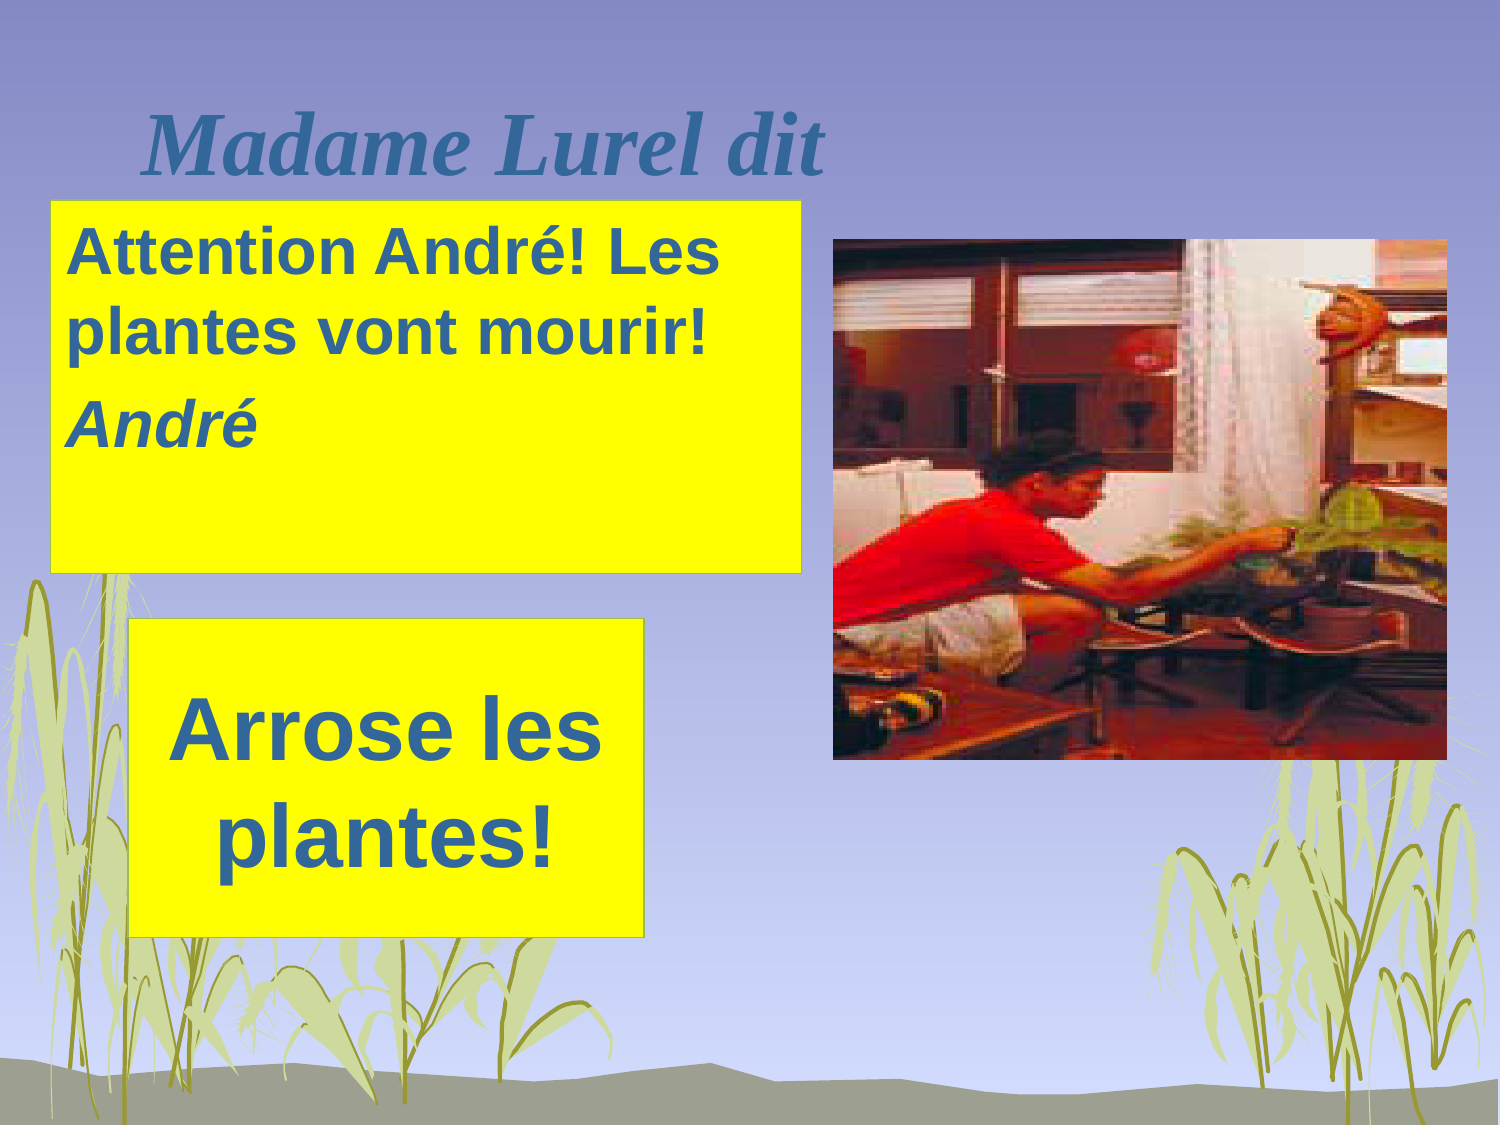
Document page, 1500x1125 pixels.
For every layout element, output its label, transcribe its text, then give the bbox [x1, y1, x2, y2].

picture [833, 239, 1447, 761]
text_box Attention André! Les plantes vont mourir! André [50, 199, 802, 574]
subtitle Arrose les plantes! [127, 618, 645, 938]
title Madame Lurel dit [126, 37, 1371, 241]
